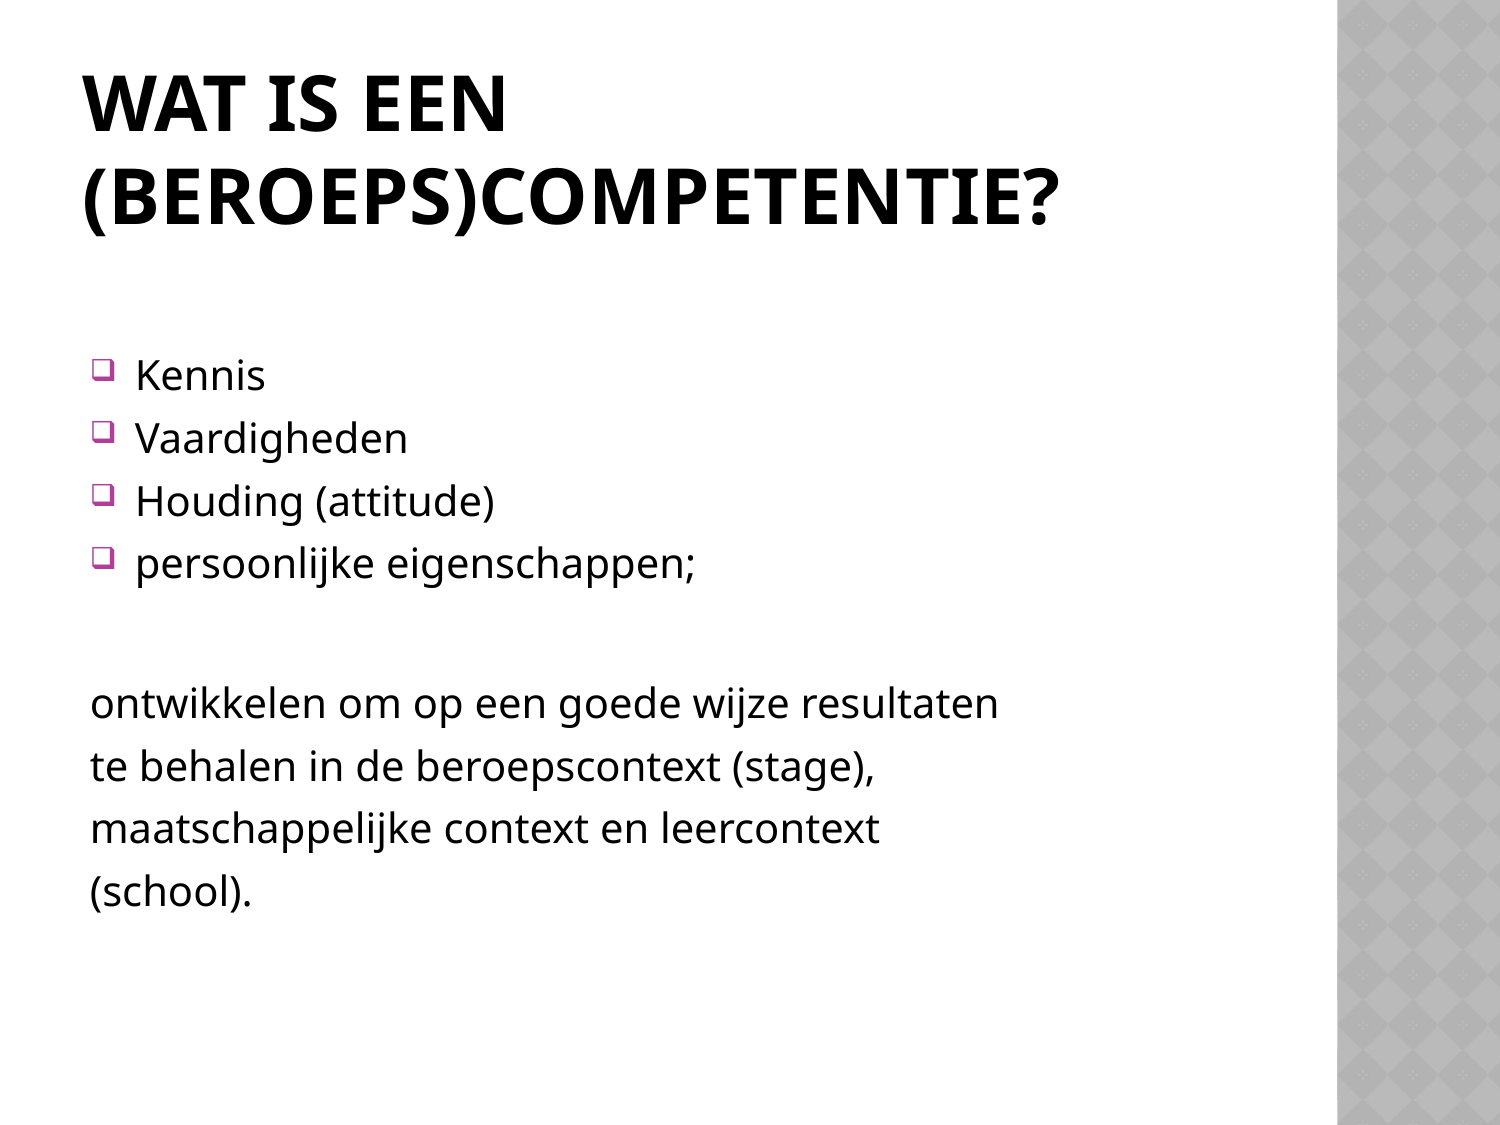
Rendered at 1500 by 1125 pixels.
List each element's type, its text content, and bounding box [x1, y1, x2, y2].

title Wat is een (beroeps)competentie? [75, 52, 1263, 240]
list Kennis Vaardigheden Houding (attitude) persoonlijke eigenschappen; ontwikkelen om op een goede wijze resultaten te behalen in de beroepscontext (stage), maatschappelijke context en leercontext (school). [75, 264, 1263, 1059]
